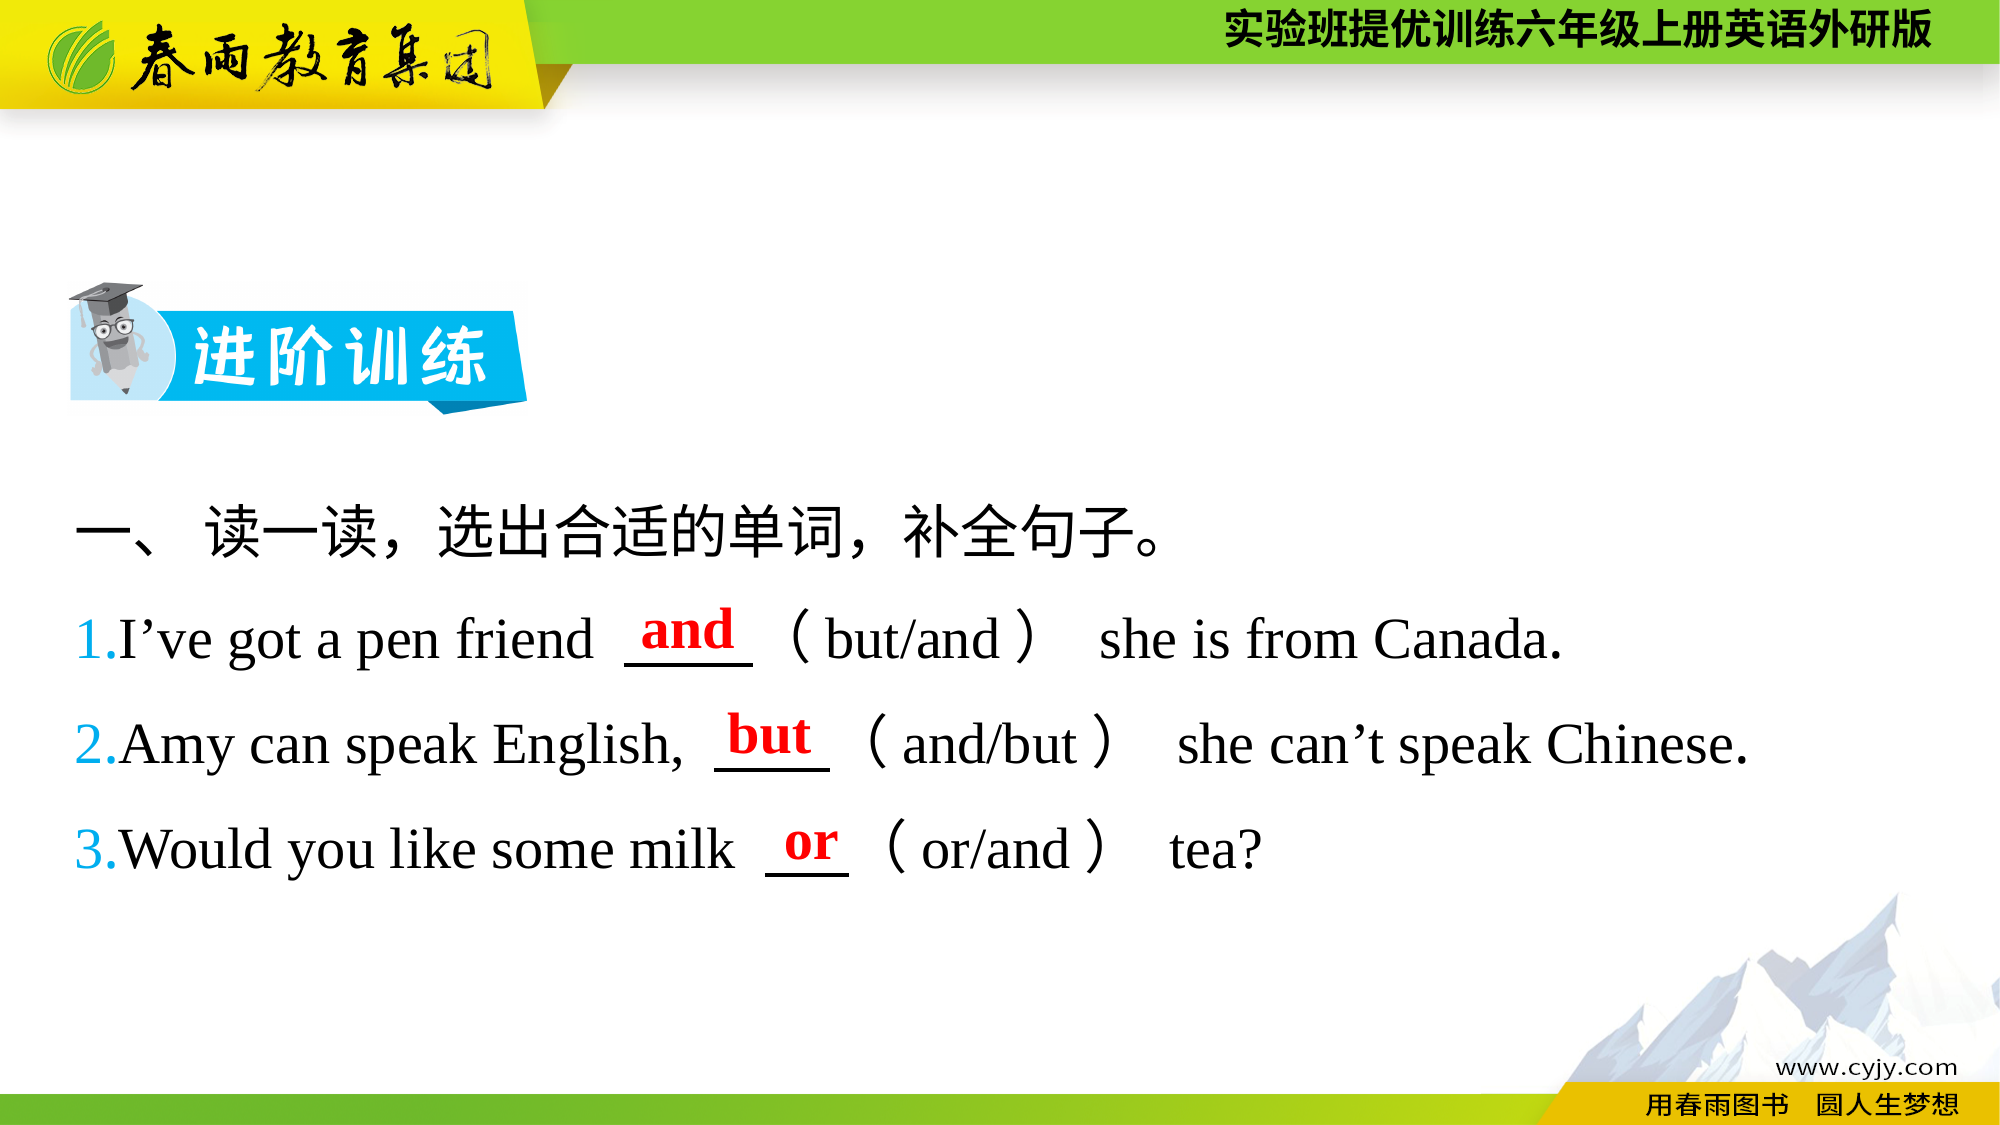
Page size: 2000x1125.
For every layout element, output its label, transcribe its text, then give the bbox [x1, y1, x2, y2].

list 一、 读一读，选出合适的单词，补全句子。 1.I’ve got a pen friend （but/and） she is from Canada. 2.Amy can speak English, （and/but） she can’t speak Chinese. 3.Would you like some milk （or/and） tea? [59, 453, 1944, 893]
picture [0, 0, 2000, 1125]
text_box but [712, 687, 827, 773]
text_box and [625, 583, 750, 668]
text_box or [769, 793, 854, 879]
